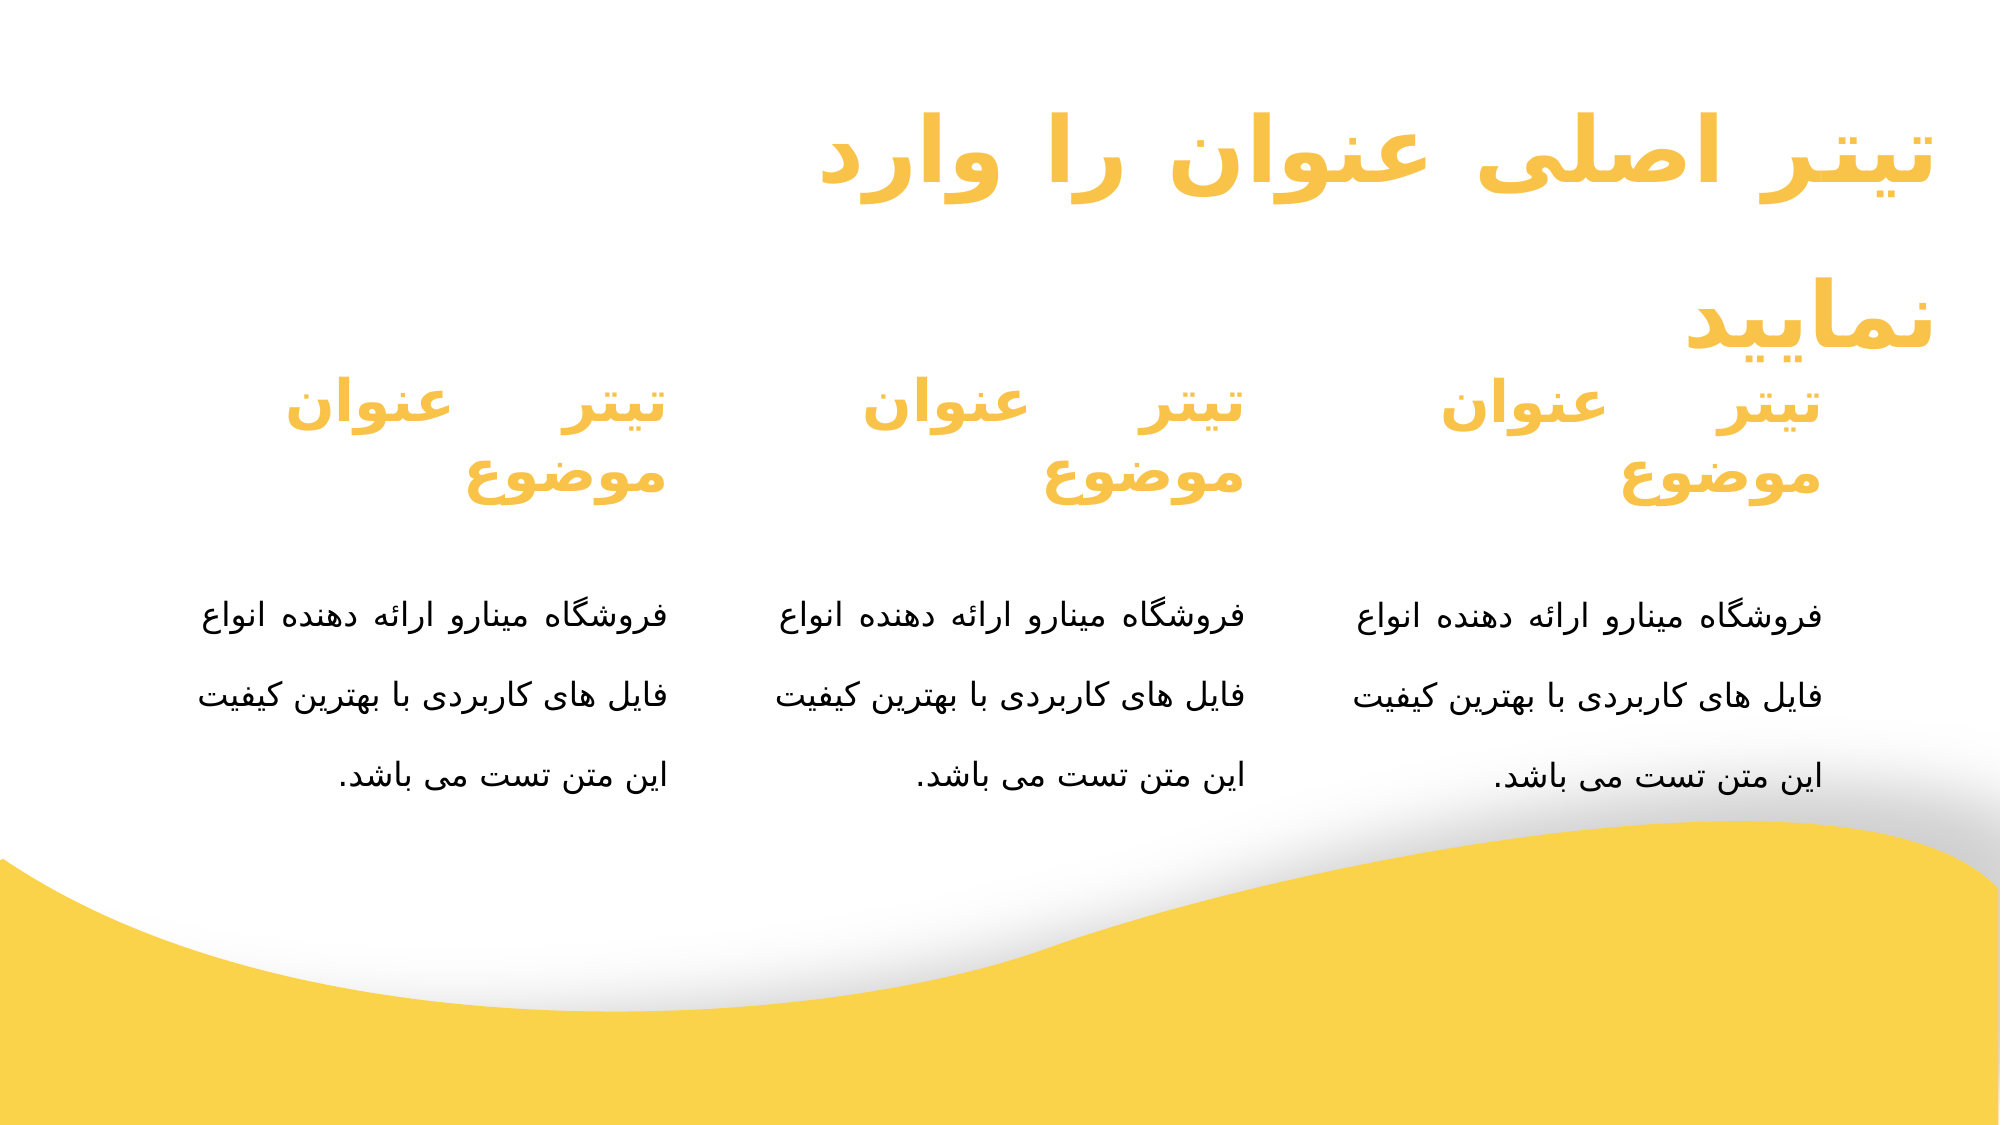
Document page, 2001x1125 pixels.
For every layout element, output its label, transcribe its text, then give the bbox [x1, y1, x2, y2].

text_box تیتر عنوان موضوع فروشگاه مینارو ارائه دهنده انواع فایل های کاربردی با بهترین کیفیت این متن تست می باشد. [759, 355, 1262, 801]
text_box تیتر عنوان موضوع فروشگاه مینارو ارائه دهنده انواع فایل های کاربردی با بهترین کیفیت این متن تست می باشد. [1337, 356, 1839, 801]
text_box تیتر اصلی عنوان را وارد نمایید [794, 28, 1954, 374]
text_box تیتر عنوان موضوع فروشگاه مینارو ارائه دهنده انواع فایل های کاربردی با بهترین کیفیت این متن تست می باشد. [182, 355, 684, 801]
